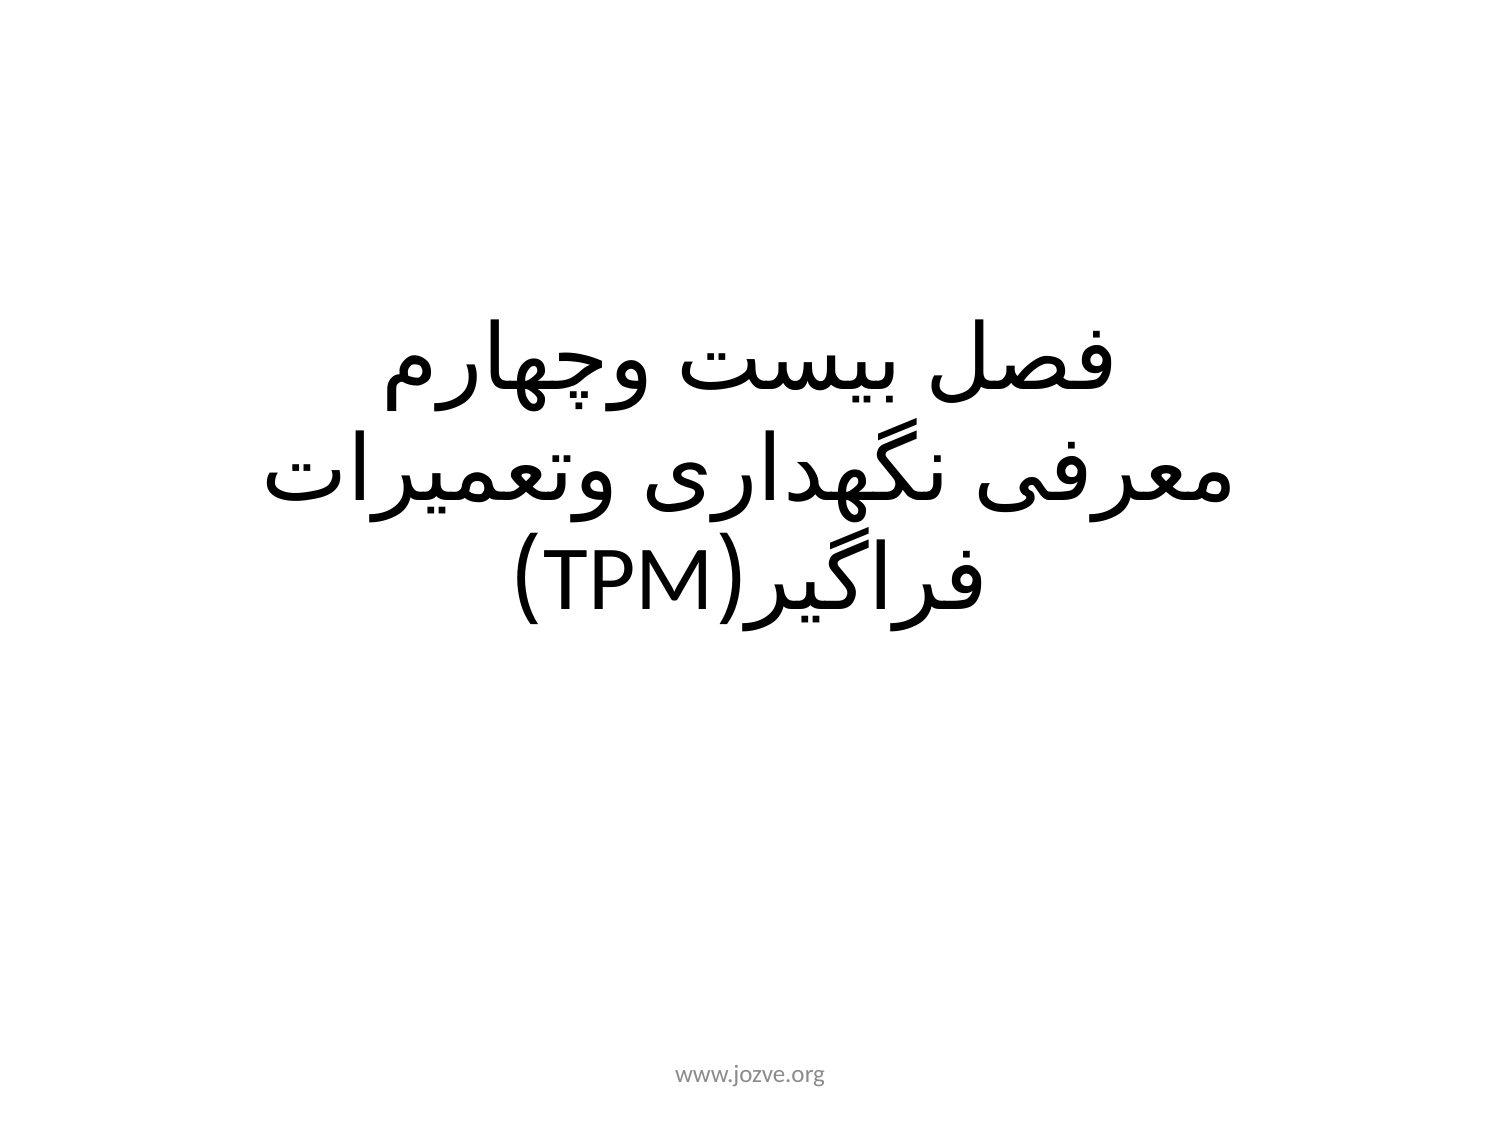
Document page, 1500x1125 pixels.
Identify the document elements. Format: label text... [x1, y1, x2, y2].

title فصل بیست وچهارم معرفی نگهداری وتعمیرات فراگیر(TPM) [75, 45, 1425, 882]
footer www.jozve.org [512, 1042, 988, 1103]
